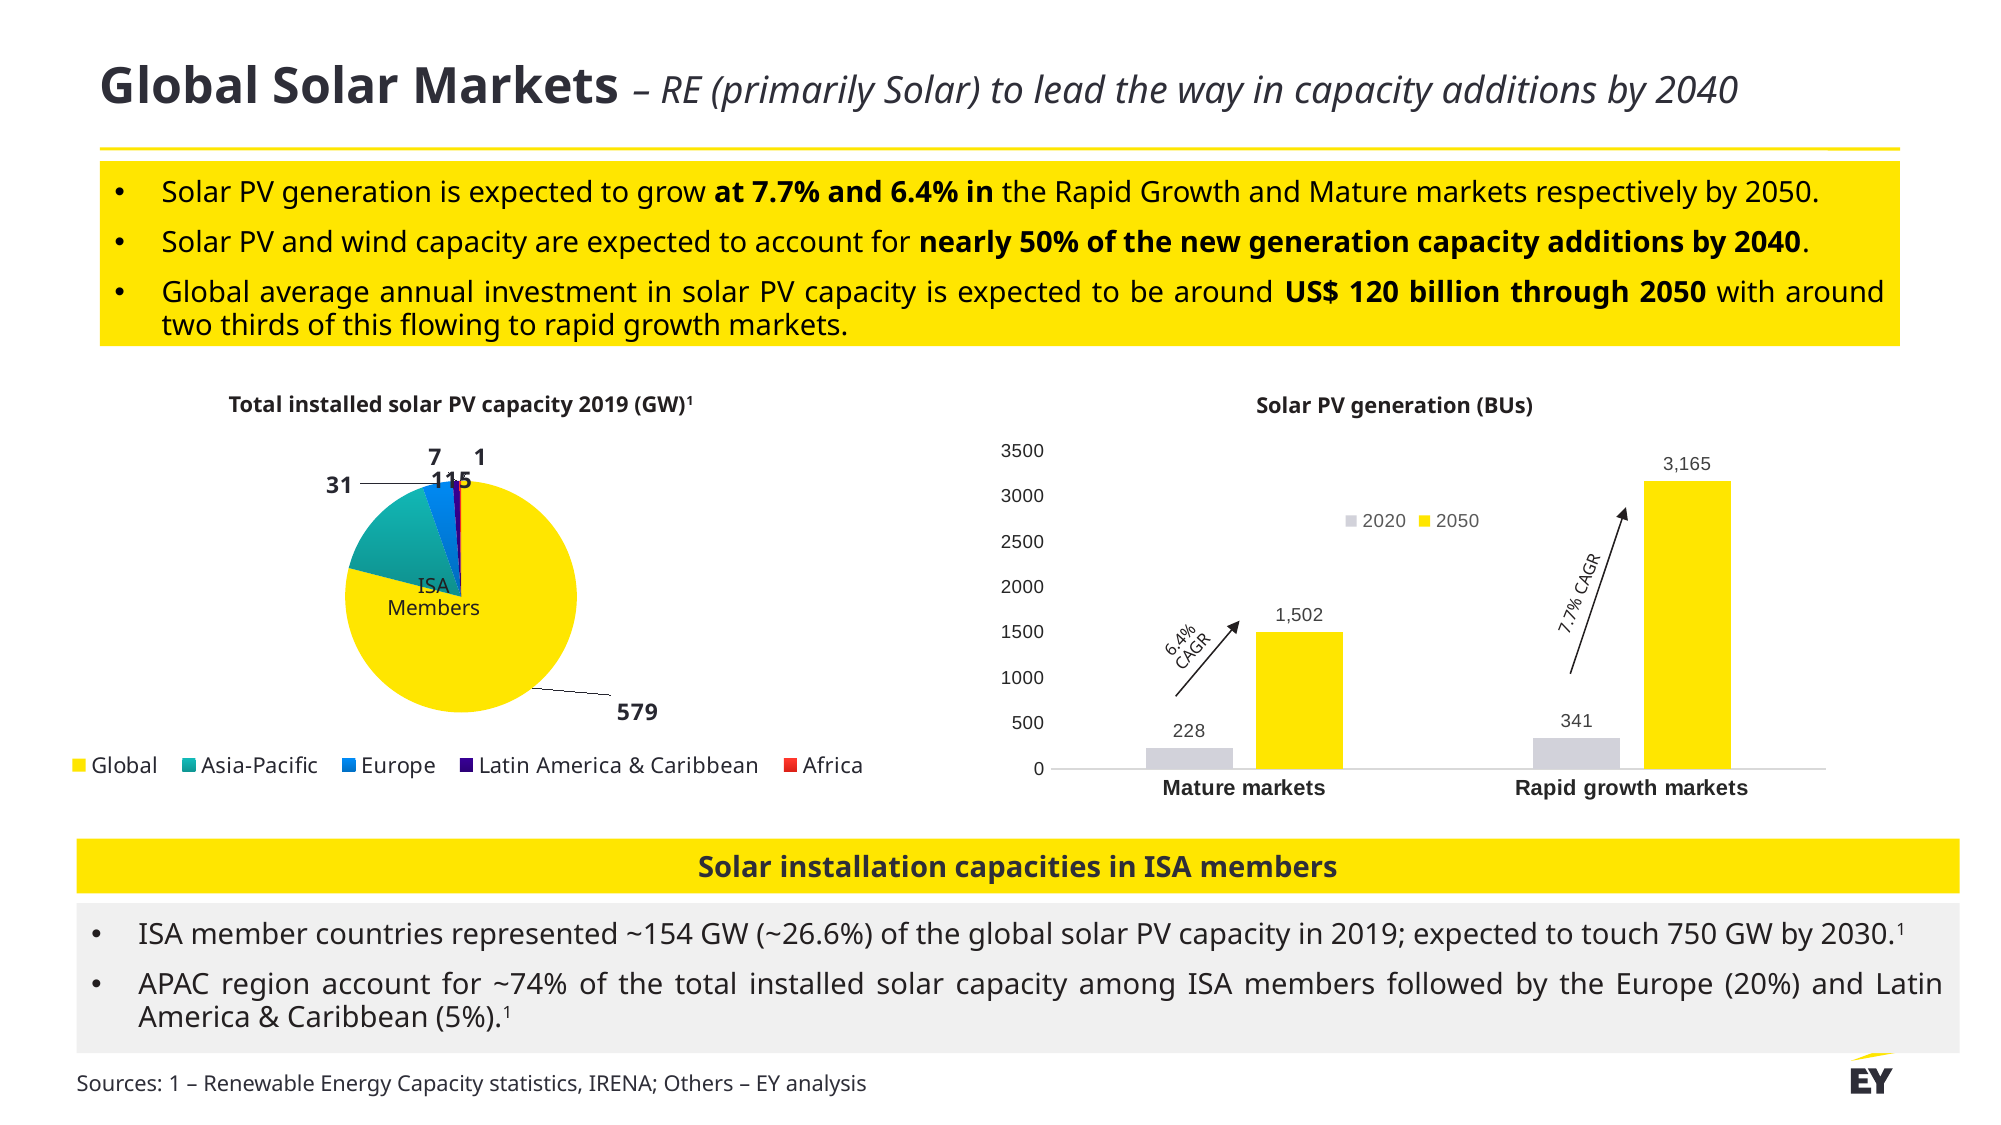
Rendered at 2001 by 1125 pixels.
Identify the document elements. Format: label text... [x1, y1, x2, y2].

text_box Solar PV generation is expected to grow at 7.7% and 6.4% in the Rapid Growth and Mature markets respectively by 2050. Solar PV and wind capacity are expected to account for nearly 50% of the new generation capacity additions by 2040. Global average annual investment in solar PV capacity is expected to be around US$ 120 billion through 2050 with around two thirds of this flowing to rapid growth markets. [99, 161, 1900, 347]
text_box Sources: 1 – Renewable Energy Capacity statistics, IRENA; Others – EY analysis [76, 1067, 1664, 1096]
text_box ISA member countries represented ~154 GW (~26.6%) of the global solar PV capacity in 2019; expected to touch 750 GW by 2030.1 APAC region account for ~74% of the total installed solar capacity among ISA members followed by the Europe (20%) and Latin America & Caribbean (5%).1 [76, 903, 1960, 1054]
text_box Total installed solar PV capacity 2019 (GW)1 [213, 382, 709, 413]
text_box Solar installation capacities in ISA members [74, 837, 1962, 895]
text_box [1175, 620, 1240, 697]
chart [0, 415, 931, 808]
title Global Solar Markets – RE (primarily Solar) to lead the way in capacity additions by 2040 [99, 40, 1900, 137]
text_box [983, 384, 1844, 808]
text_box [1570, 506, 1627, 674]
